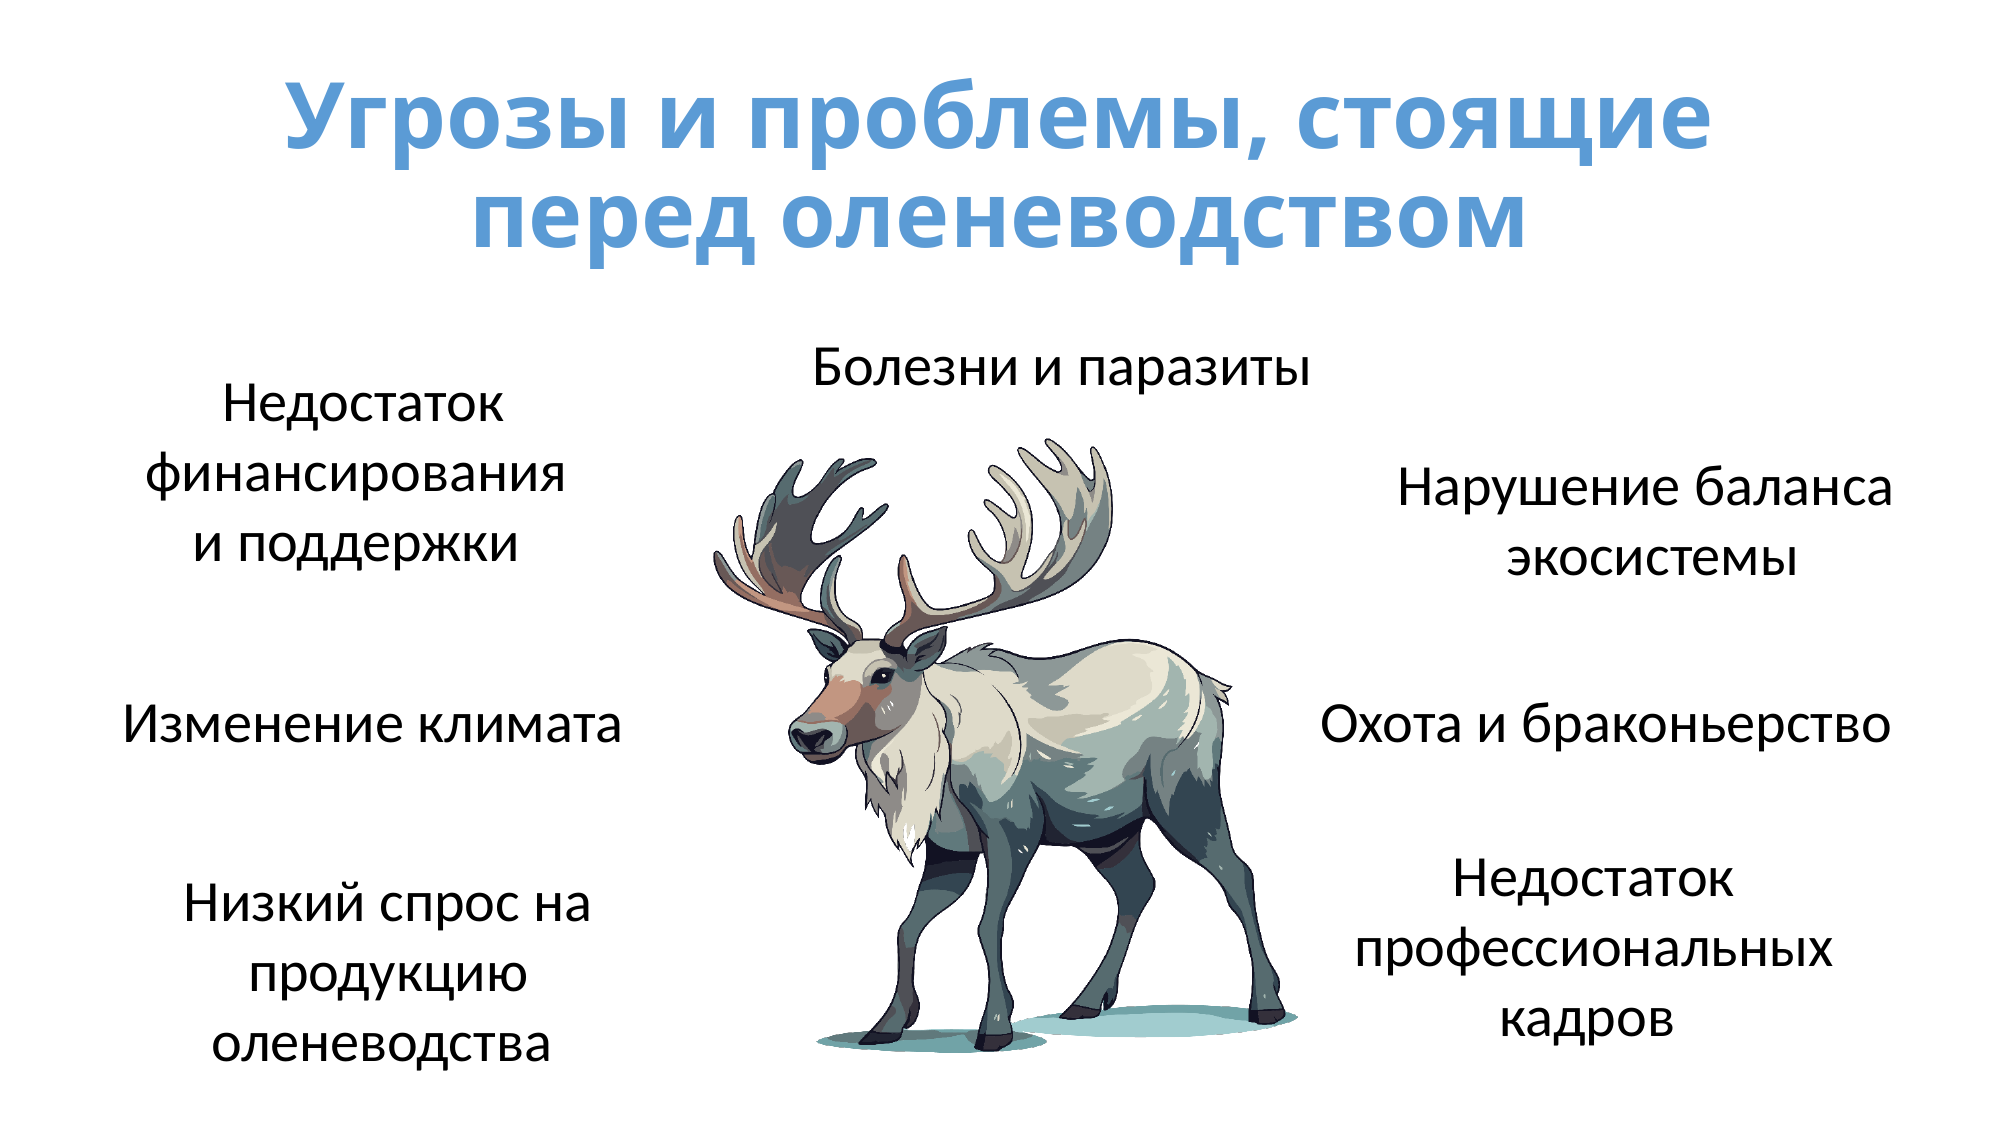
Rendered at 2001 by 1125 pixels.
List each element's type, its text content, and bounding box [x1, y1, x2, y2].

text_box Нарушение баланса экосистемы [1345, 439, 1968, 595]
text_box Изменение климата [107, 676, 673, 762]
title Угрозы и проблемы, стоящие перед оленеводством [137, 59, 1863, 278]
text_box Недостаток профессиональных кадров [1345, 830, 1891, 1056]
text_box Недостаток финансирования и поддержки [34, 355, 693, 581]
text_box Болезни и паразиты [798, 319, 1541, 405]
picture [673, 412, 1345, 1084]
text_box Низкий спрос на продукцию оленеводства [86, 856, 673, 1081]
text_box Охота и браконьерство [1345, 676, 2000, 762]
